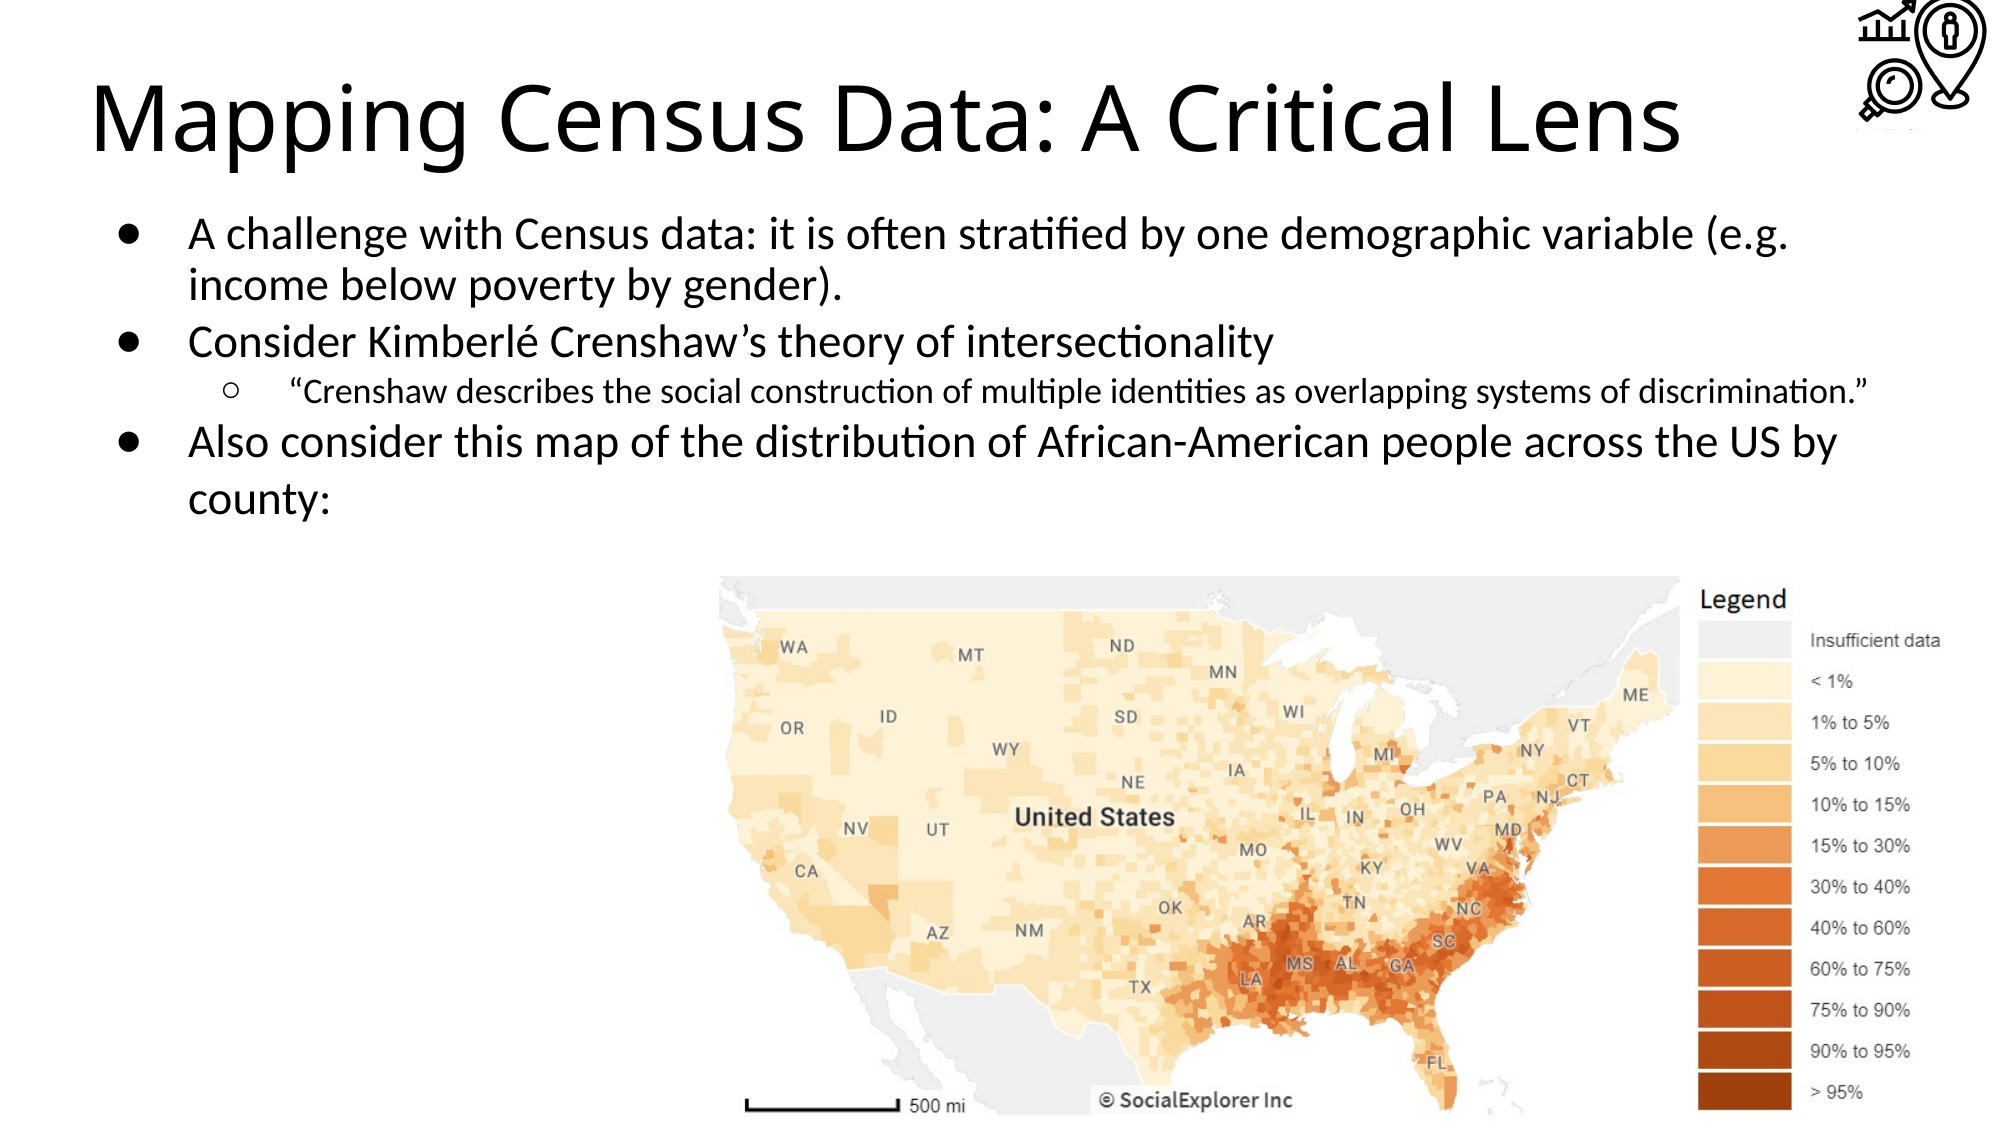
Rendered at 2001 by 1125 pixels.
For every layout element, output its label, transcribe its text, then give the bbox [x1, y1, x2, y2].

picture [1843, 0, 2001, 130]
picture [719, 576, 1946, 1125]
title Mapping Census Data: A Critical Lens [68, 52, 1932, 178]
list A challenge with Census data: it is often stratified by one demographic variable (e.g. income below poverty by gender). Consider Kimberlé Crenshaw’s theory of intersectionality “Crenshaw describes the social construction of multiple identities as overlapping systems of discrimination.” Also consider this map of the distribution of African-American people across the US by county: [68, 188, 1946, 937]
